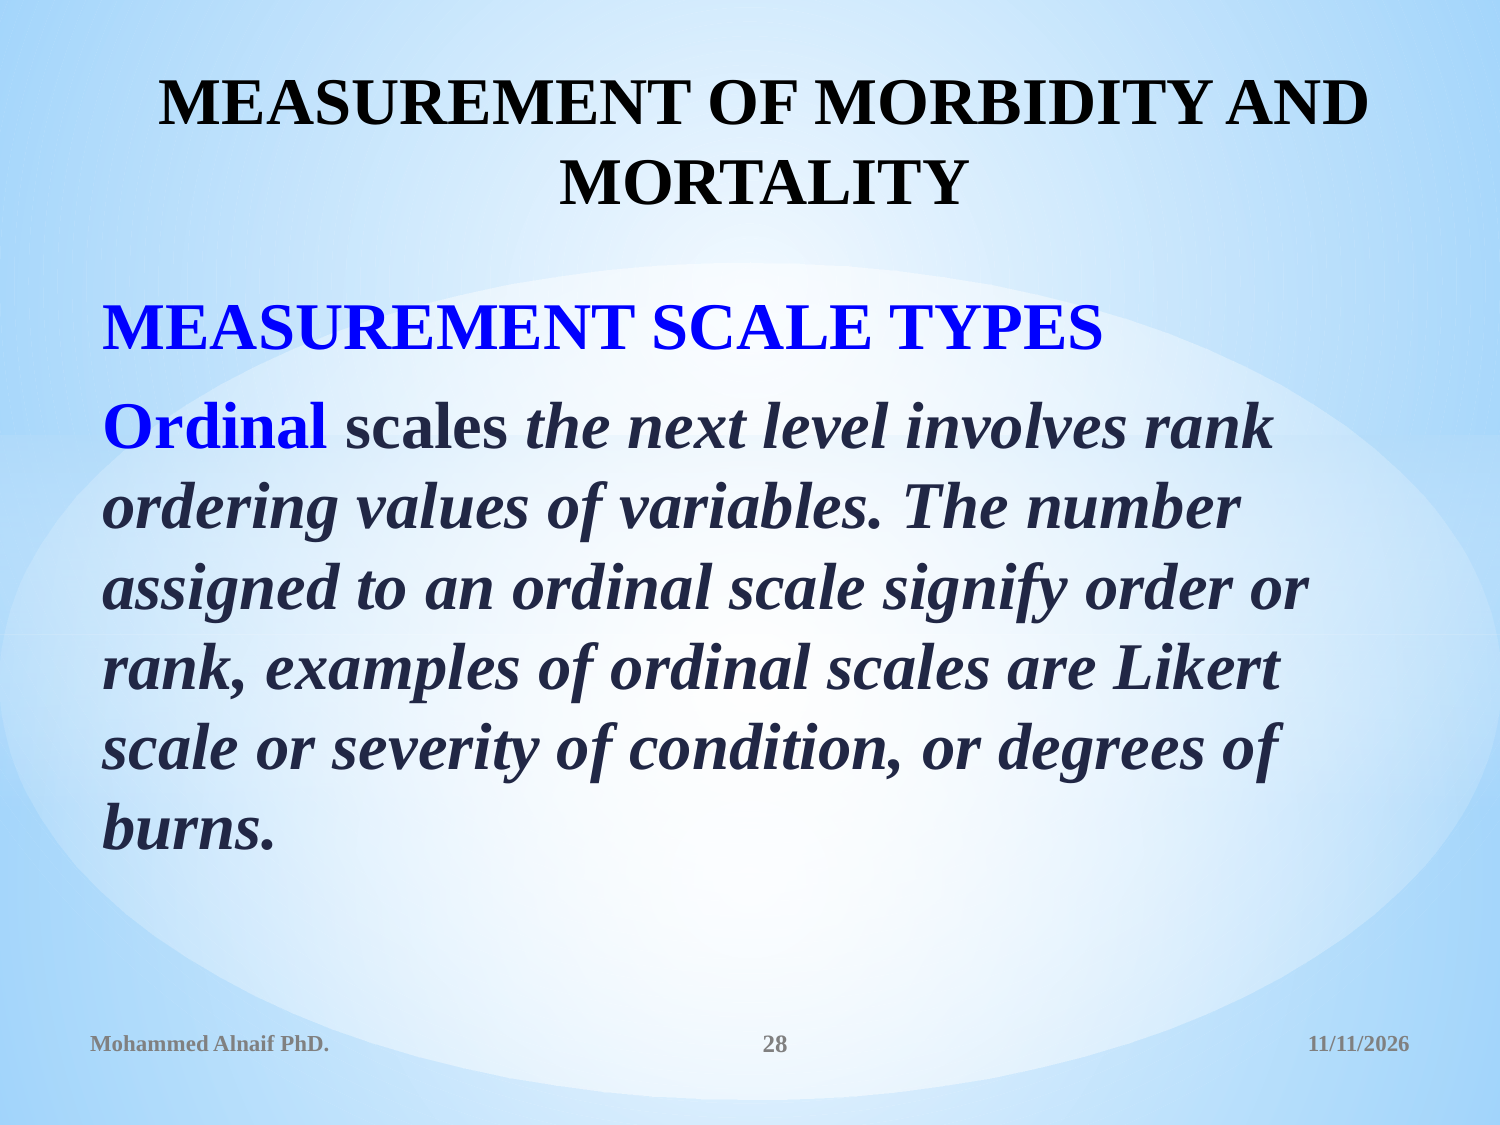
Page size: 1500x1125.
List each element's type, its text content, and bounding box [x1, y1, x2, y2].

footer Mohammed Alnaif PhD. [75, 1012, 624, 1073]
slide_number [1012, 1012, 1425, 1073]
title MEASUREMENT OF MORBIDITY AND MORTALITY [75, 50, 1425, 250]
subtitle MEASUREMENT SCALE TYPES Ordinal scales the next level involves rank ordering values of variables. The number assigned to an ordinal scale signify order or rank, examples of ordinal scales are Likert scale or severity of condition, or degrees of burns. [87, 275, 1400, 1025]
slide_number 28 [624, 1012, 925, 1073]
